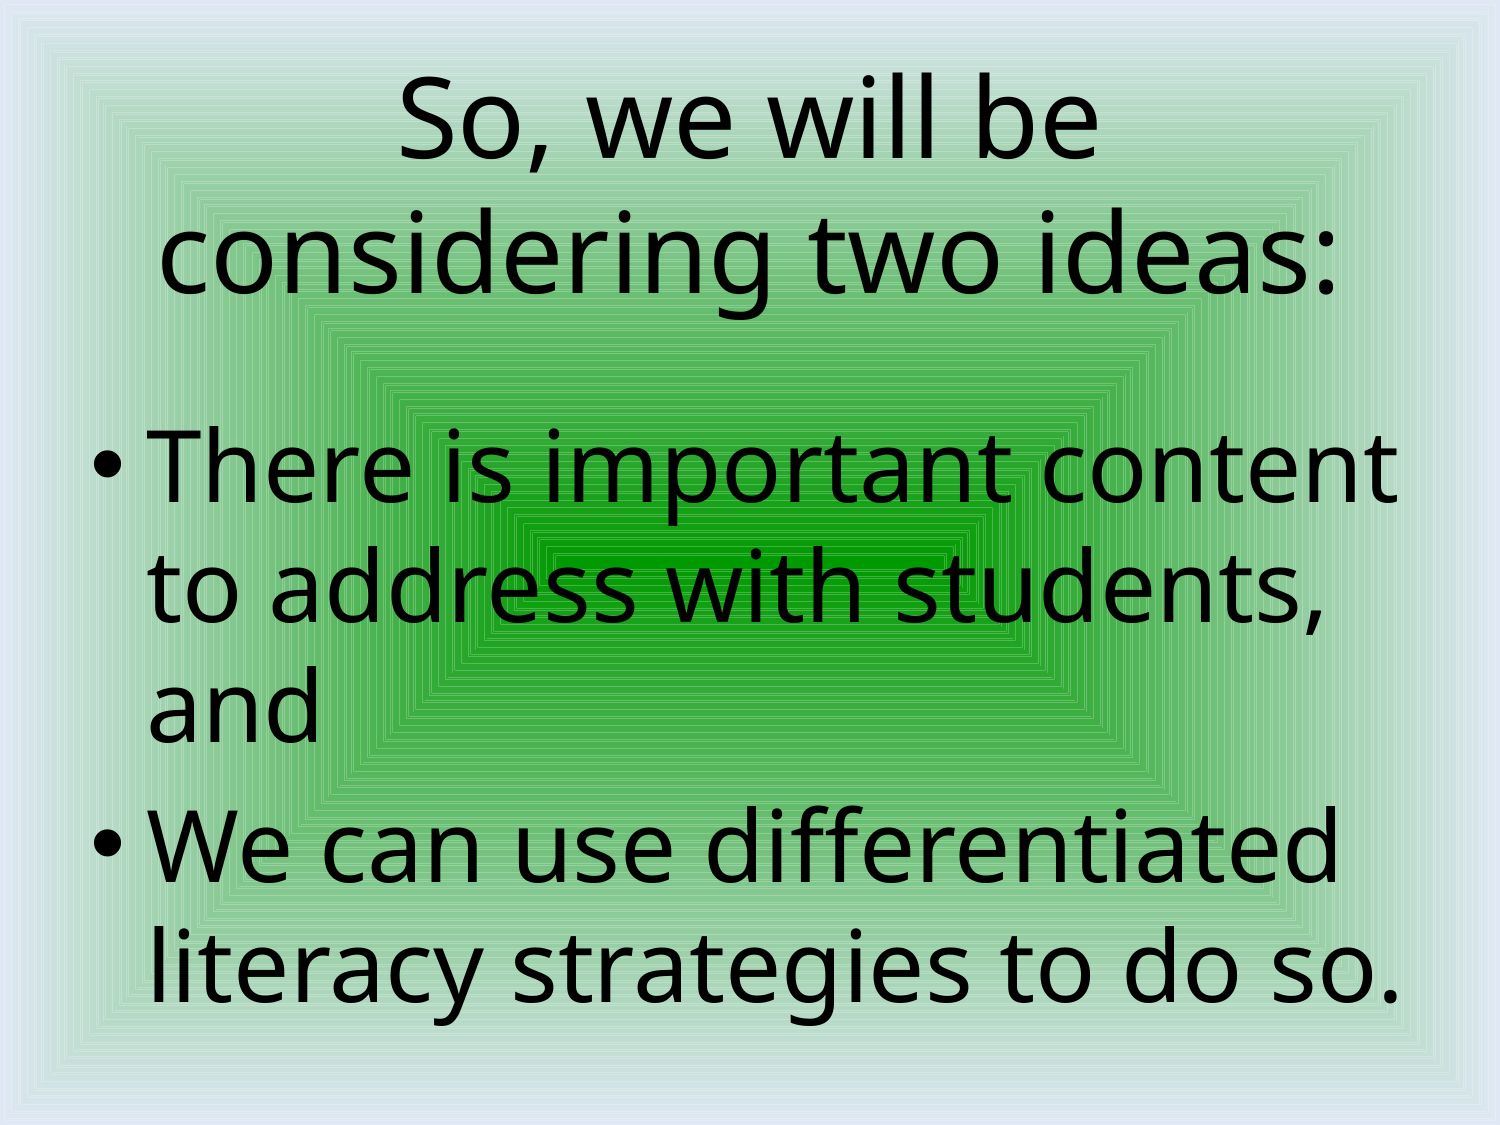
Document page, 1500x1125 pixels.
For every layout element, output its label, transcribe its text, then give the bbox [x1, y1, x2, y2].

list There is important content to address with students, and We can use differentiated literacy strategies to do so. [75, 395, 1425, 1125]
title So, we will be considering two ideas: [75, 87, 1425, 275]
